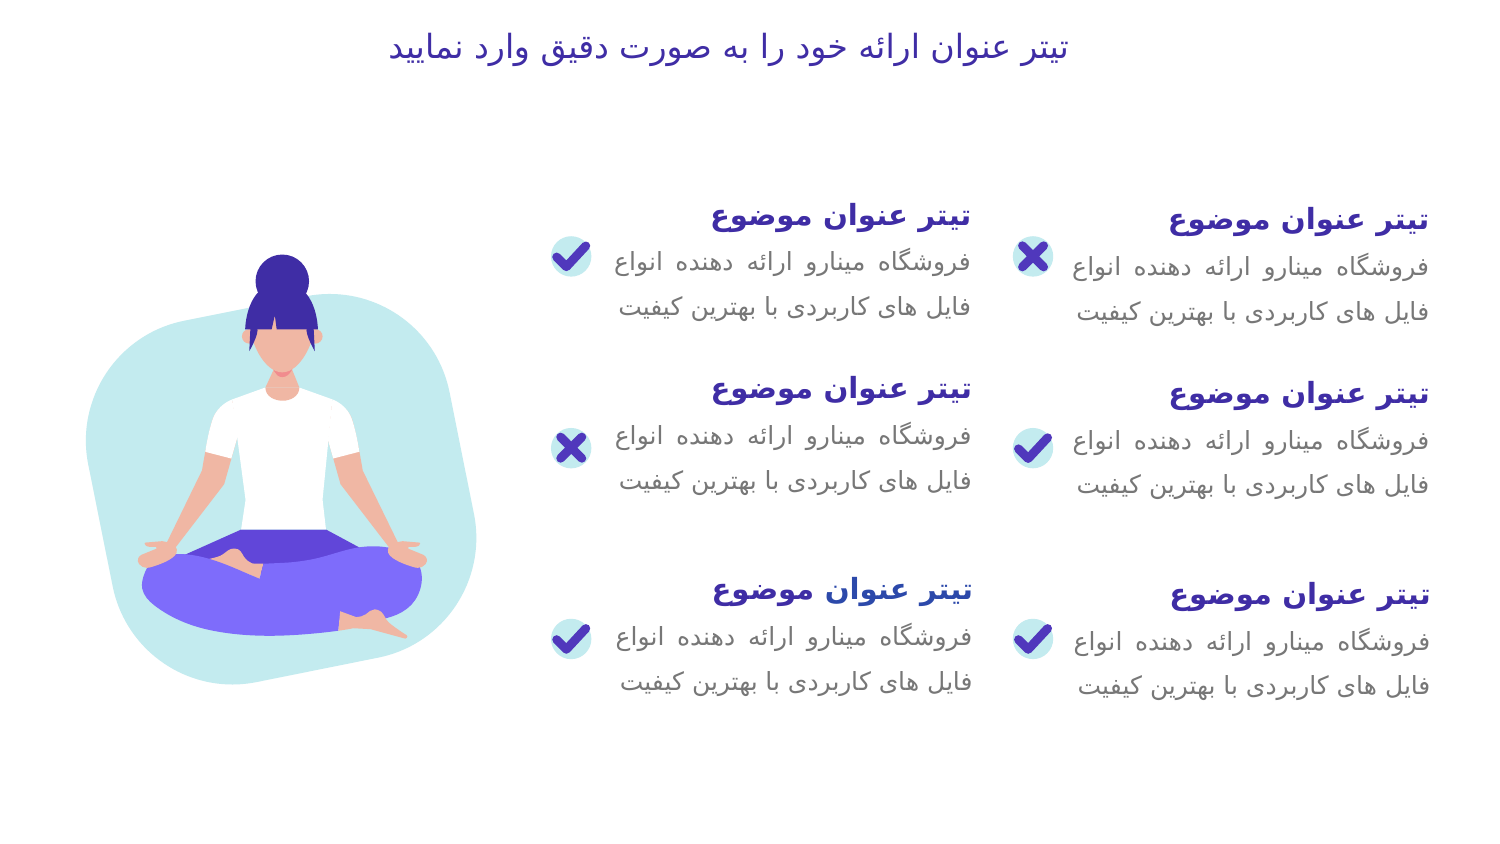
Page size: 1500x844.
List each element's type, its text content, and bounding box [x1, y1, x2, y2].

text_box [552, 241, 591, 272]
text_box [552, 624, 591, 654]
text_box تیتر عنوان موضوع فروشگاه مینارو ارائه دهنده انواع فایل های کاربردی با بهترین کیفیت [595, 344, 987, 502]
text_box تیتر عنوان موضوع فروشگاه مینارو ارائه دهنده انواع فایل های کاربردی با بهترین کیفیت [594, 171, 987, 328]
text_box [1012, 236, 1052, 277]
text_box [1018, 241, 1049, 272]
text_box [550, 236, 592, 277]
text_box تیتر عنوان موضوع فروشگاه مینارو ارائه دهنده انواع فایل های کاربردی با بهترین کیفیت [1052, 175, 1445, 333]
text_box تیتر عنوان موضوع فروشگاه مینارو ارائه دهنده انواع فایل های کاربردی با بهترین کیفیت [596, 545, 988, 703]
text_box تیتر عنوان ارائه خود را به صورت دقیق وارد نمایید [225, 17, 1234, 73]
text_box [1014, 433, 1053, 463]
text_box [556, 432, 587, 463]
text_box [550, 427, 592, 469]
text_box تیتر عنوان موضوع فروشگاه مینارو ارائه دهنده انواع فایل های کاربردی با بهترین کیفیت [1054, 550, 1446, 708]
text_box [1014, 624, 1053, 654]
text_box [74, 254, 488, 685]
text_box تیتر عنوان موضوع فروشگاه مینارو ارائه دهنده انواع فایل های کاربردی با بهترین کیفیت [1053, 349, 1445, 507]
text_box [1012, 427, 1053, 469]
text_box [1012, 618, 1054, 660]
text_box [550, 618, 592, 660]
